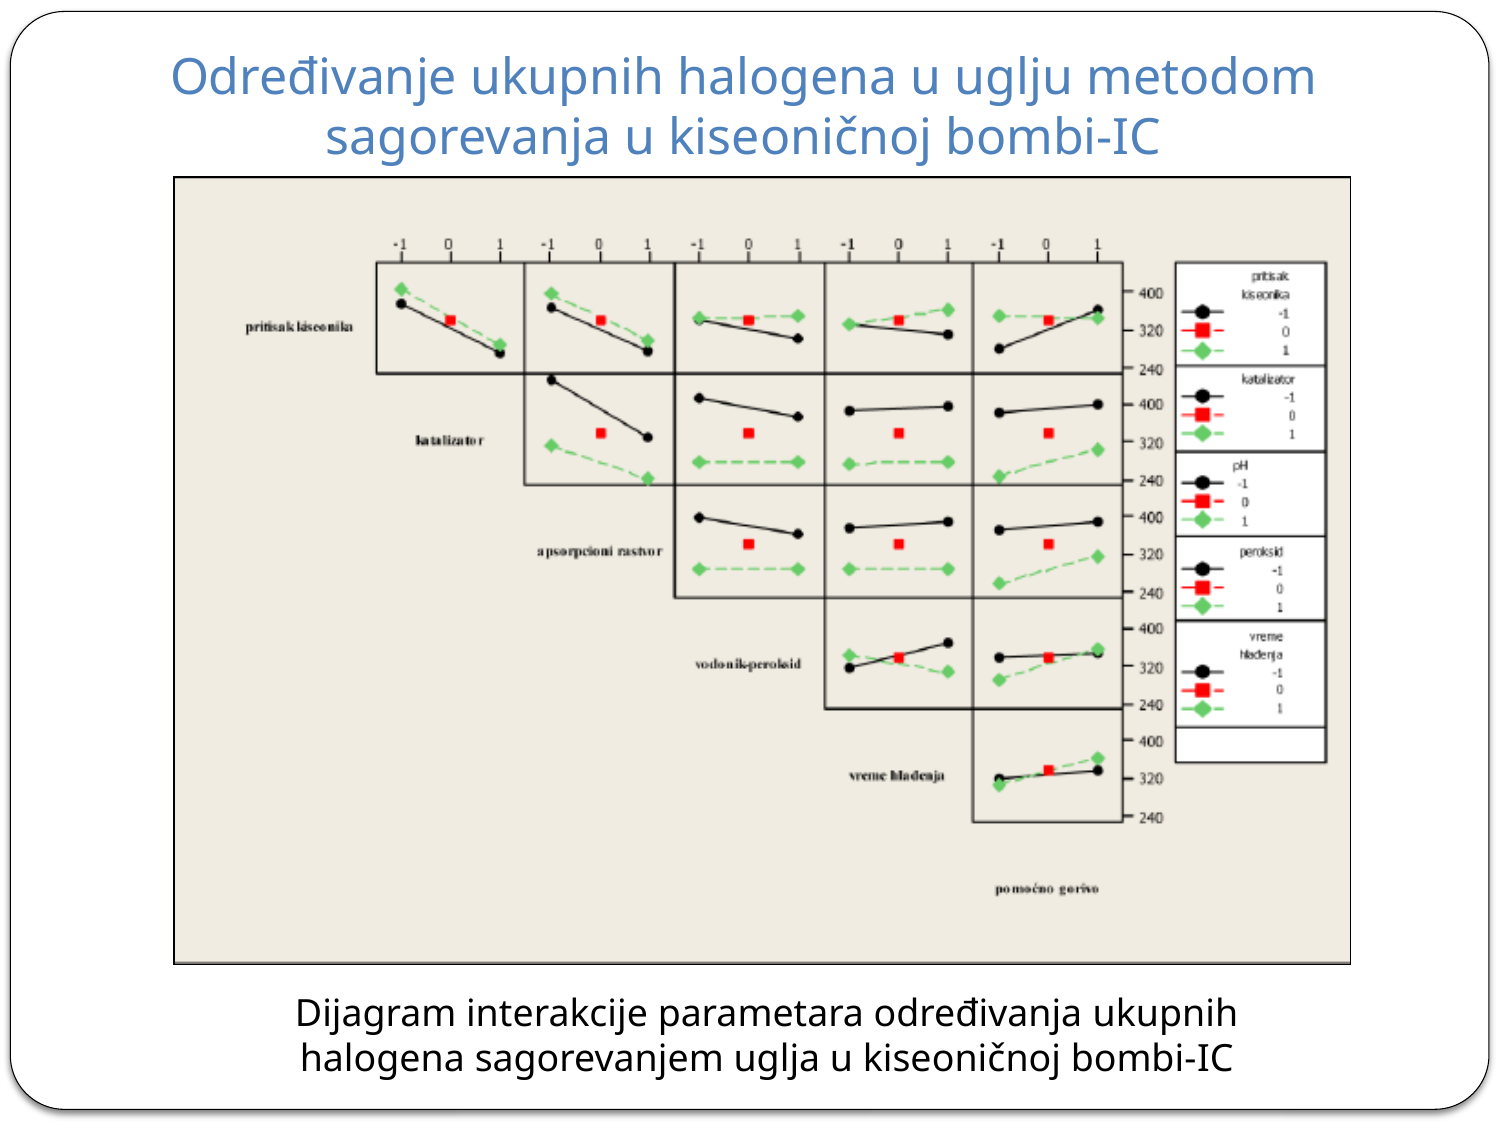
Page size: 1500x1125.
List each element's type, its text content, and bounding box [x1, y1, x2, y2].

text_box Određivanje ukupnih halogena u uglju metodom sagorevanja u kiseoničnoj bombi-IC [125, 37, 1363, 173]
text_box Dijagram interakcije parametara određivanja ukupnih halogena sagorevanjem uglja u kiseoničnoj bombi-IC [262, 981, 1271, 1087]
picture [174, 177, 1351, 965]
